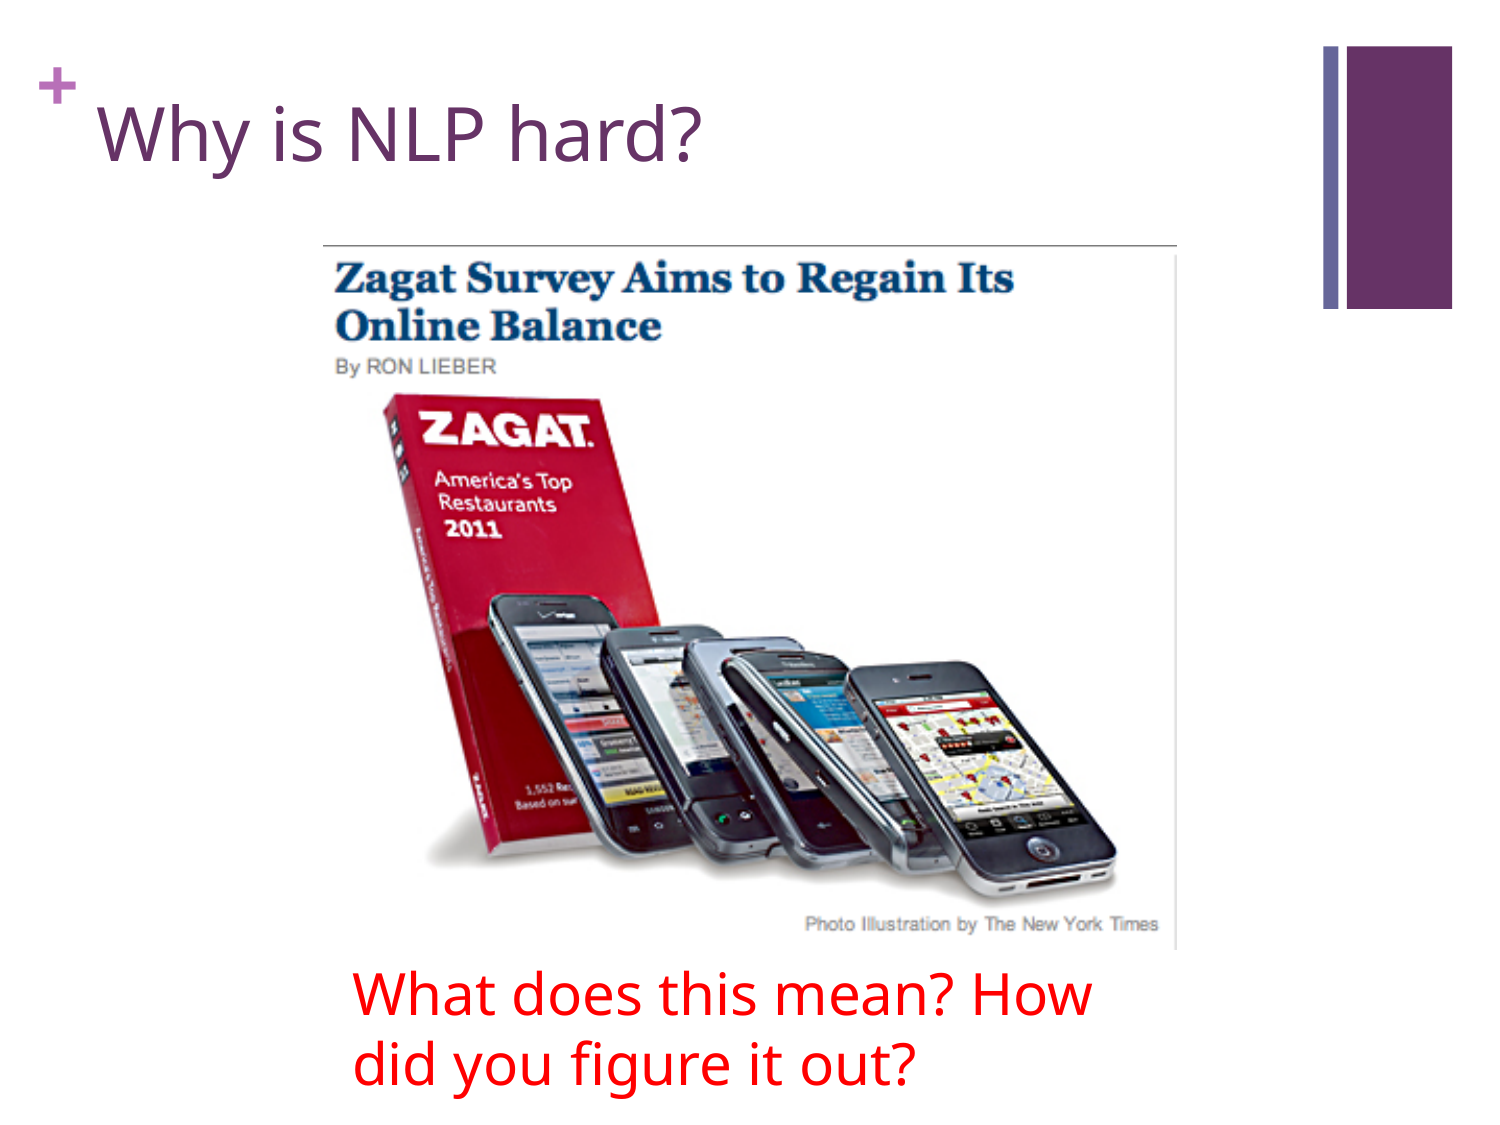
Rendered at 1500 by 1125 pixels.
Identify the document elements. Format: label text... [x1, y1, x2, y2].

title Why is NLP hard? [81, 79, 1322, 263]
picture [323, 245, 1177, 951]
text_box What does this mean? How did you figure it out? [337, 962, 1113, 1105]
